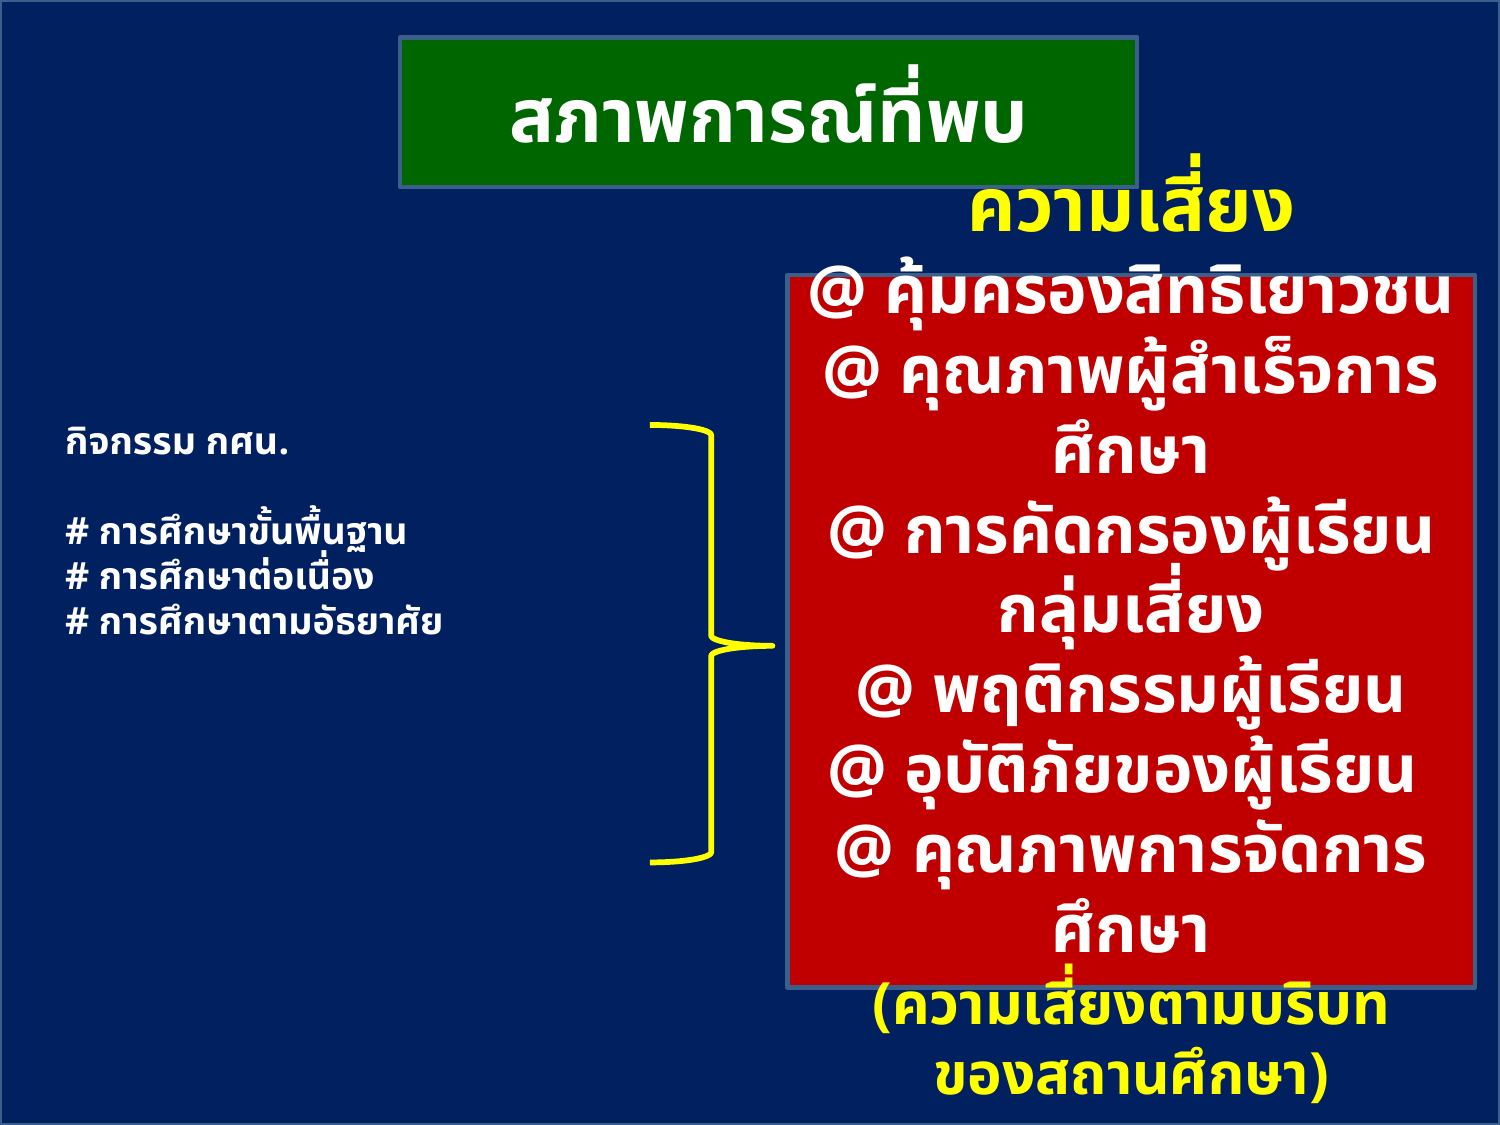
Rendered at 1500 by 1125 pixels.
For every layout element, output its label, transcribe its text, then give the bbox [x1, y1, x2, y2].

text_box [0, 0, 1500, 1125]
text_box ความเสี่ยง @ คุ้มครองสิทธิเยาวชน @ คุณภาพผู้สำเร็จการศึกษา @ การคัดกรองผู้เรียนกลุ่มเสี่ยง @ พฤติกรรมผู้เรียน @ อุบัติภัยของผู้เรียน @ คุณภาพการจัดการศึกษา (ความเสี่ยงตามบริบท ของสถานศึกษา) [785, 273, 1477, 990]
text_box สภาพการณ์ที่พบ [398, 35, 1139, 189]
title กิจกรรม กศน. # การศึกษาขั้นพื้นฐาน # การศึกษาต่อเนื่อง # การศึกษาตามอัธยาศัย [50, 408, 713, 650]
text_box [649, 424, 774, 864]
